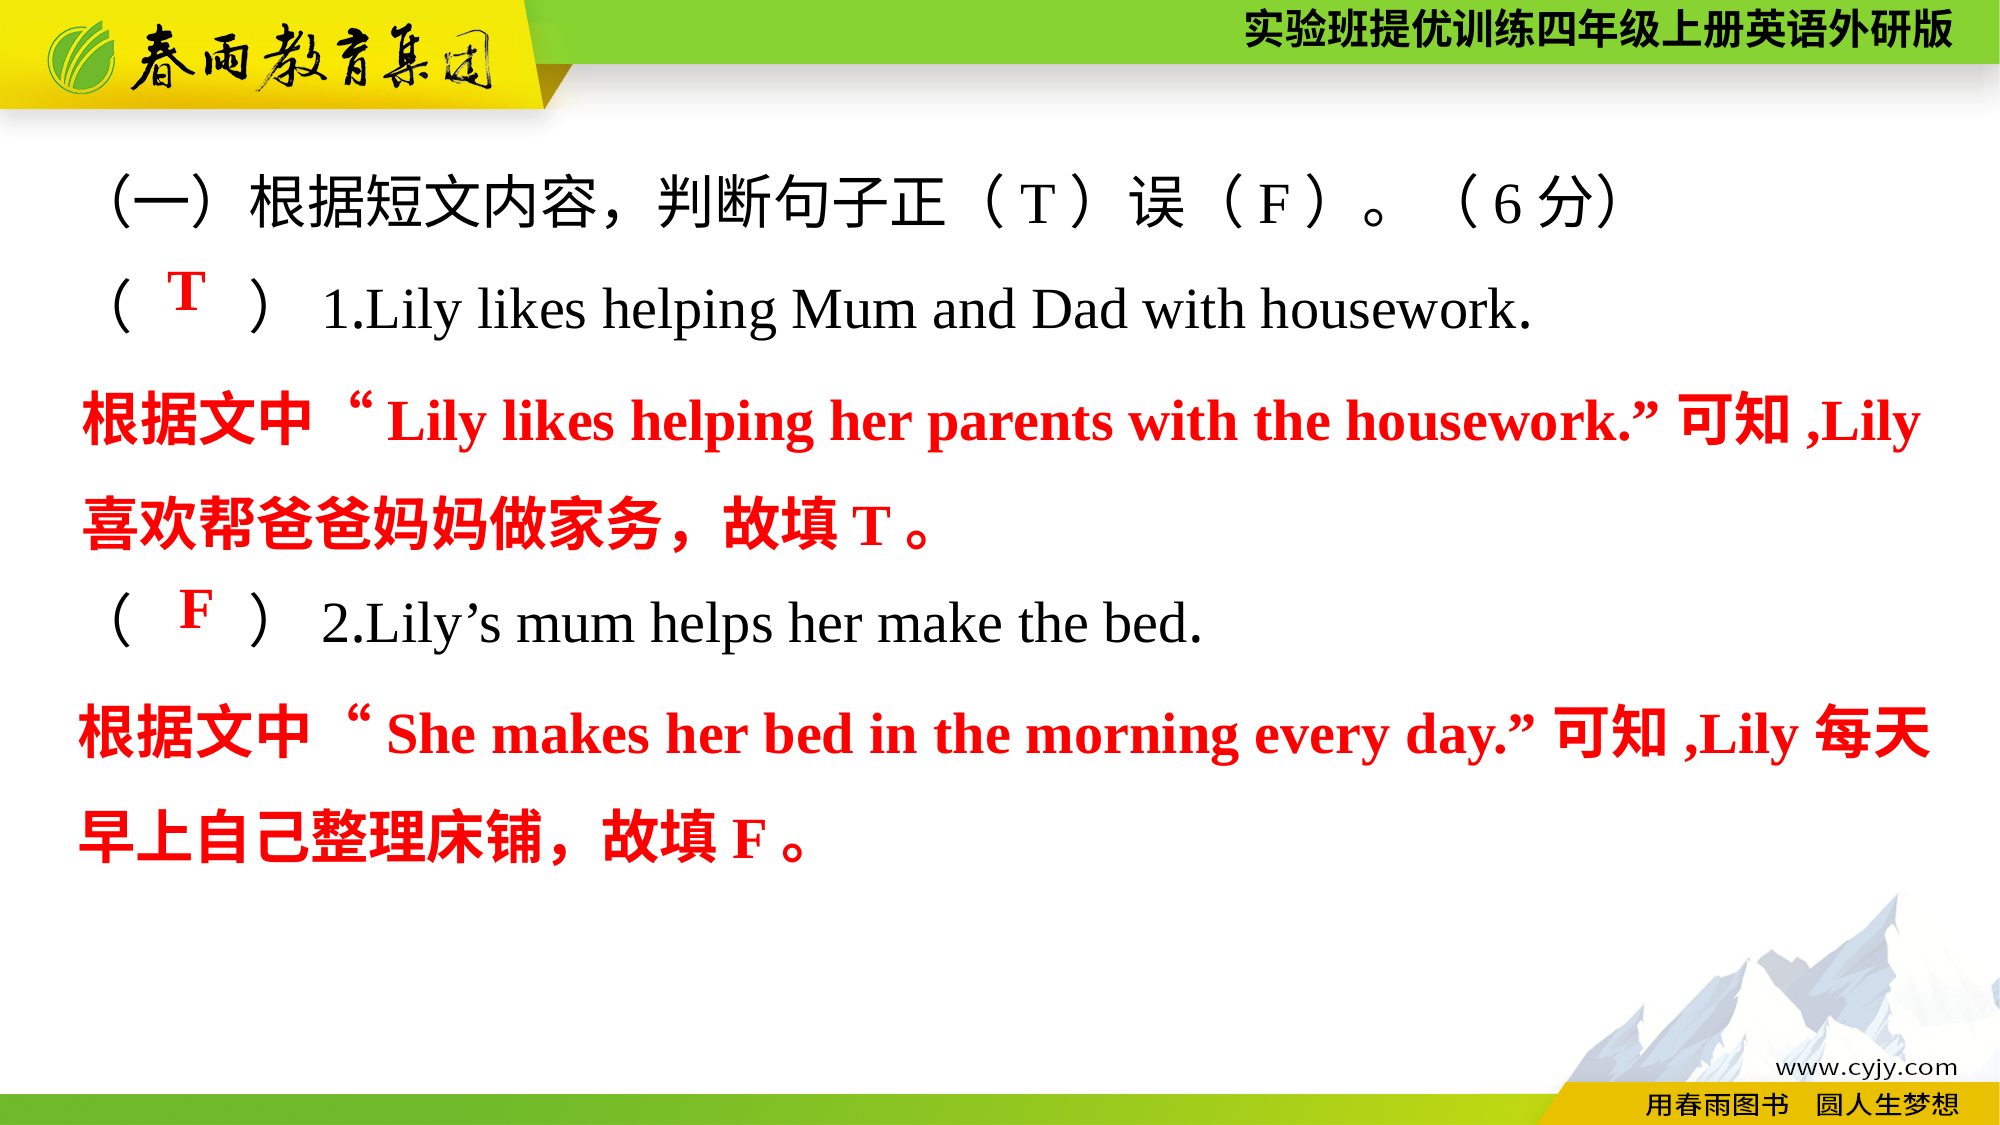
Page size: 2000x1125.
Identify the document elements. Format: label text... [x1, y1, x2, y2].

text_box 根据文中“She makes her bed in the morning every day.”可知,Lily每天早上自己整理床铺，故填F。 [62, 652, 1947, 878]
text_box T [152, 245, 222, 330]
text_box F [150, 562, 243, 648]
picture [0, 0, 2000, 1125]
list （一）根据短文内容，判断句子正（T）误（F）。（6分） （ ）1.Lily likes helping Mum and Dad with housework. （ ）2.Lily’s mum helps her make the bed. [59, 122, 1944, 668]
text_box 根据文中“Lily likes helping her parents with the housework.”可知,Lily喜欢帮爸爸妈妈做家务，故填T。 [66, 339, 1951, 565]
